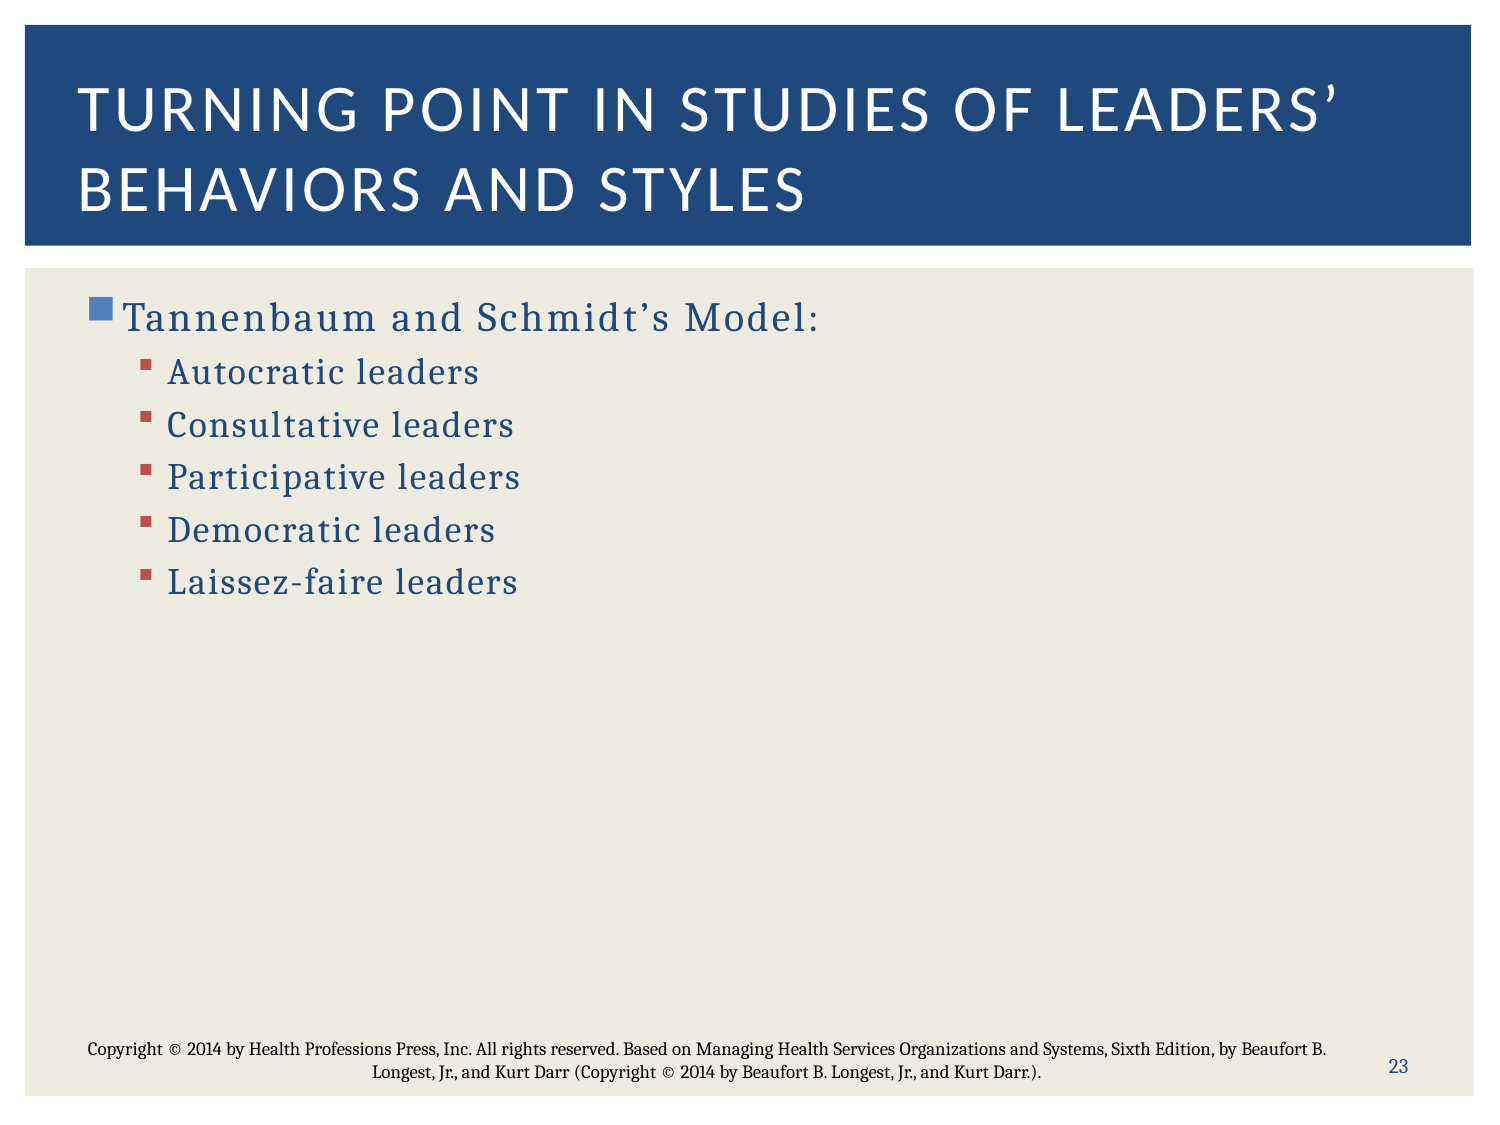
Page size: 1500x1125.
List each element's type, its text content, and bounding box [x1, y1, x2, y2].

slide_number 23 [1349, 1041, 1448, 1089]
list Tannenbaum and Schmidt’s Model: Autocratic leaders Consultative leaders Participative leaders Democratic leaders Laissez-faire leaders [62, 281, 1442, 1005]
title Turning point in studies of leaders’ behaviors and styles [62, 58, 1438, 232]
